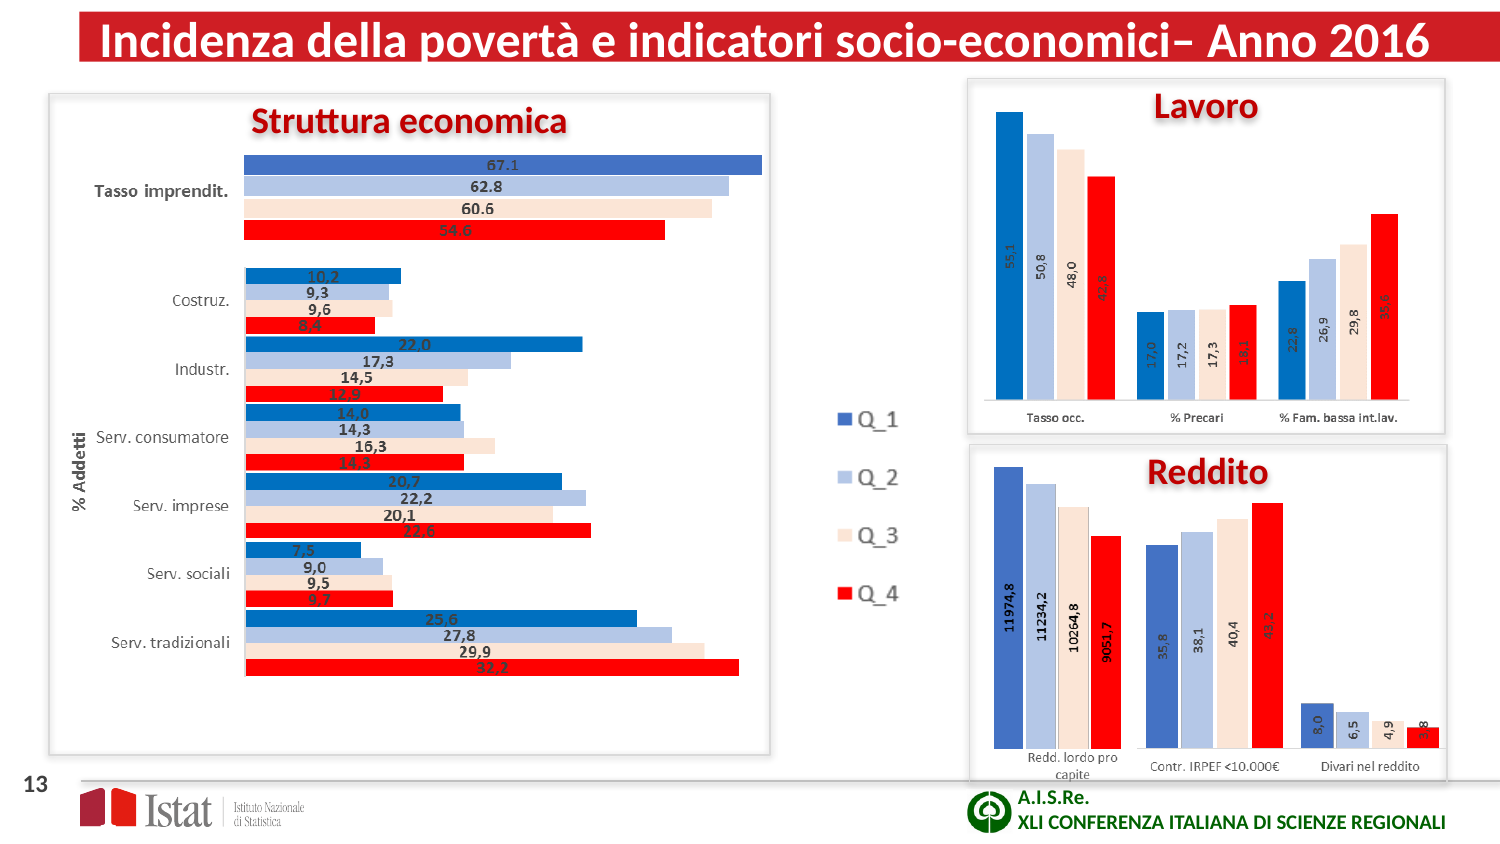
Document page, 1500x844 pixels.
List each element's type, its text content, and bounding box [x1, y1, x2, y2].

picture [827, 399, 911, 614]
slide_number 13 [5, 758, 65, 807]
title Incidenza della povertà e indicatori socio-economici– Anno 2016 [84, 0, 1500, 71]
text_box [40, 93, 787, 756]
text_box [967, 78, 1446, 436]
picture [966, 789, 1013, 835]
picture [80, 788, 304, 827]
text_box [969, 444, 1465, 785]
